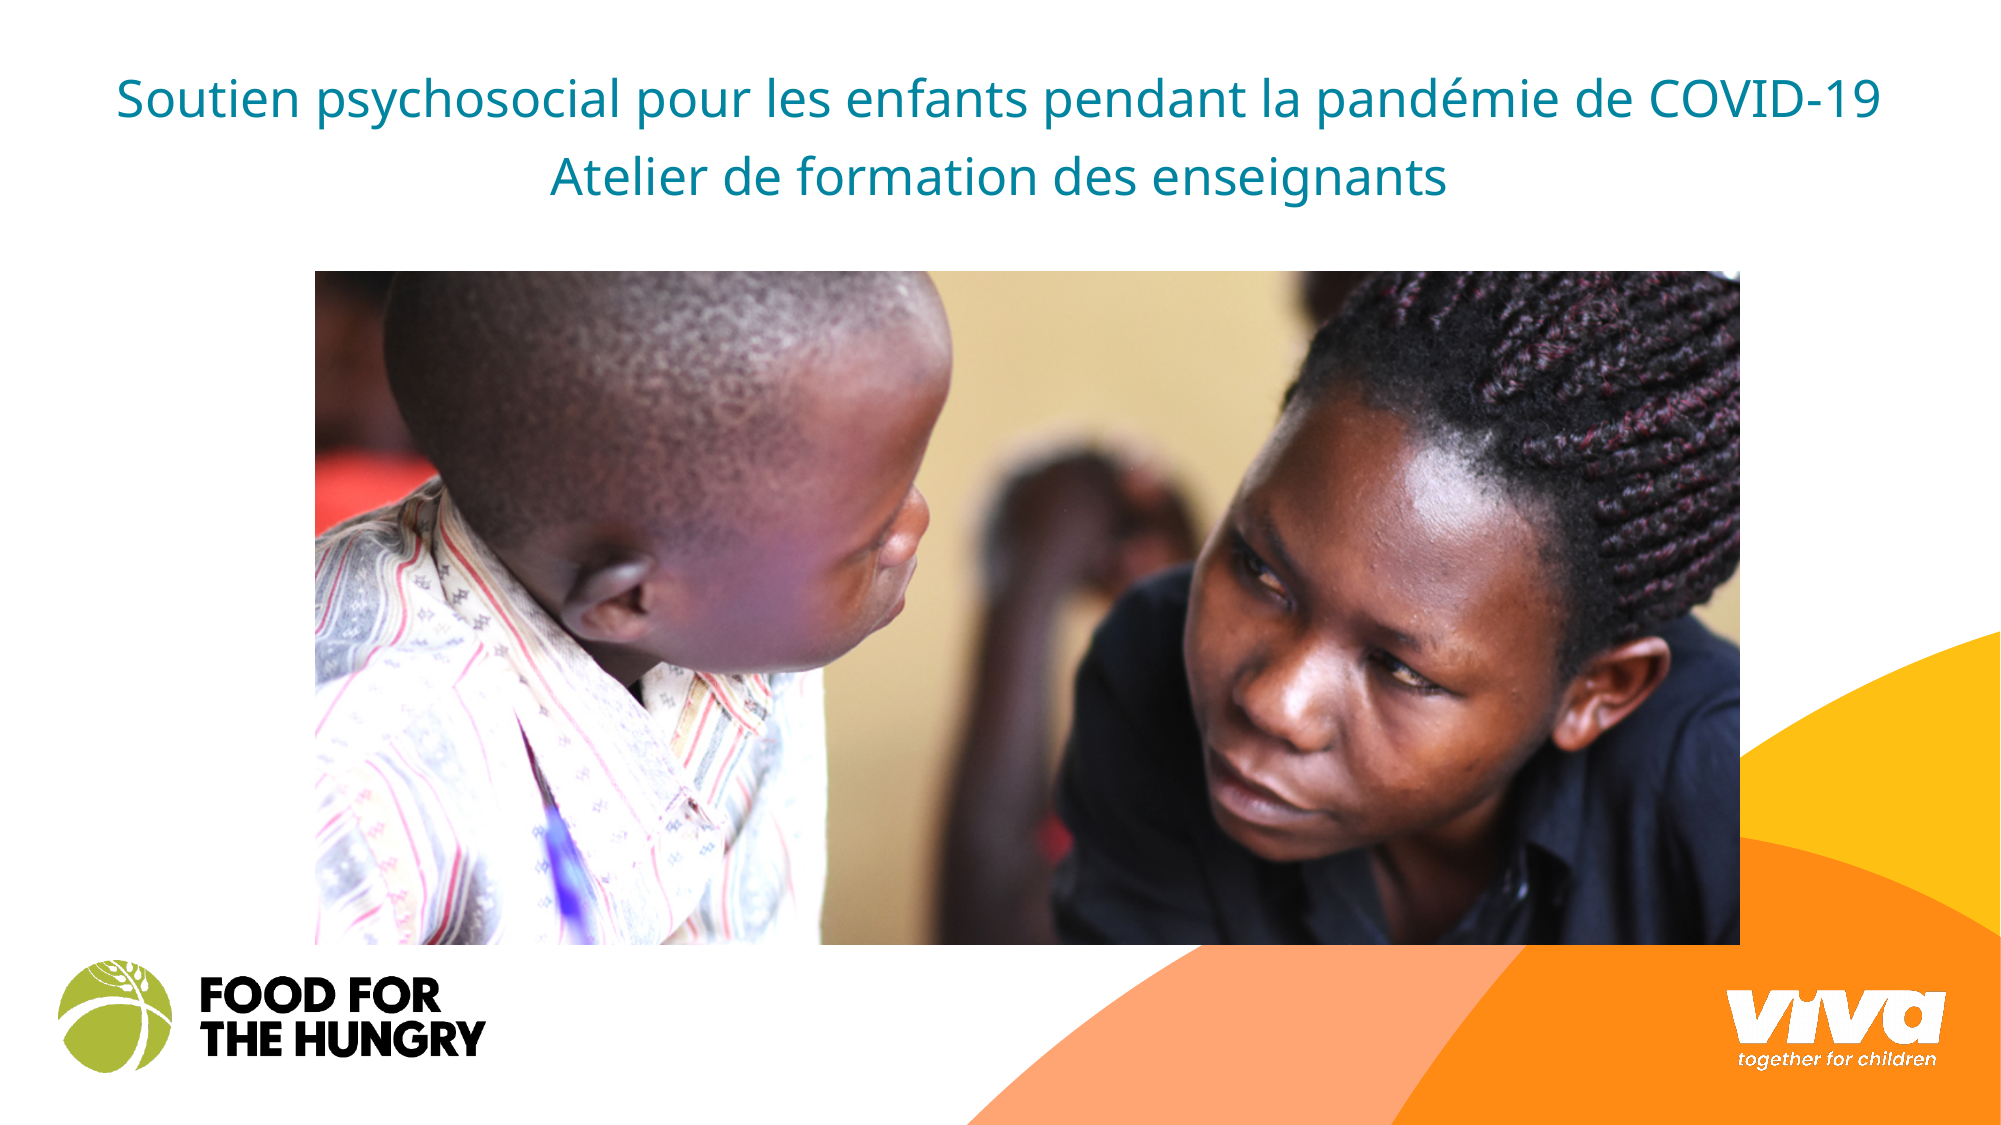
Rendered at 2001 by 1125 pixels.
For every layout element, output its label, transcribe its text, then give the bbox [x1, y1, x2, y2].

list Soutien psychosocial pour les enfants pendant la pandémie de COVID-19 Atelier de formation des enseignants [59, 59, 1942, 272]
picture [58, 960, 486, 1073]
picture [315, 271, 2000, 1125]
